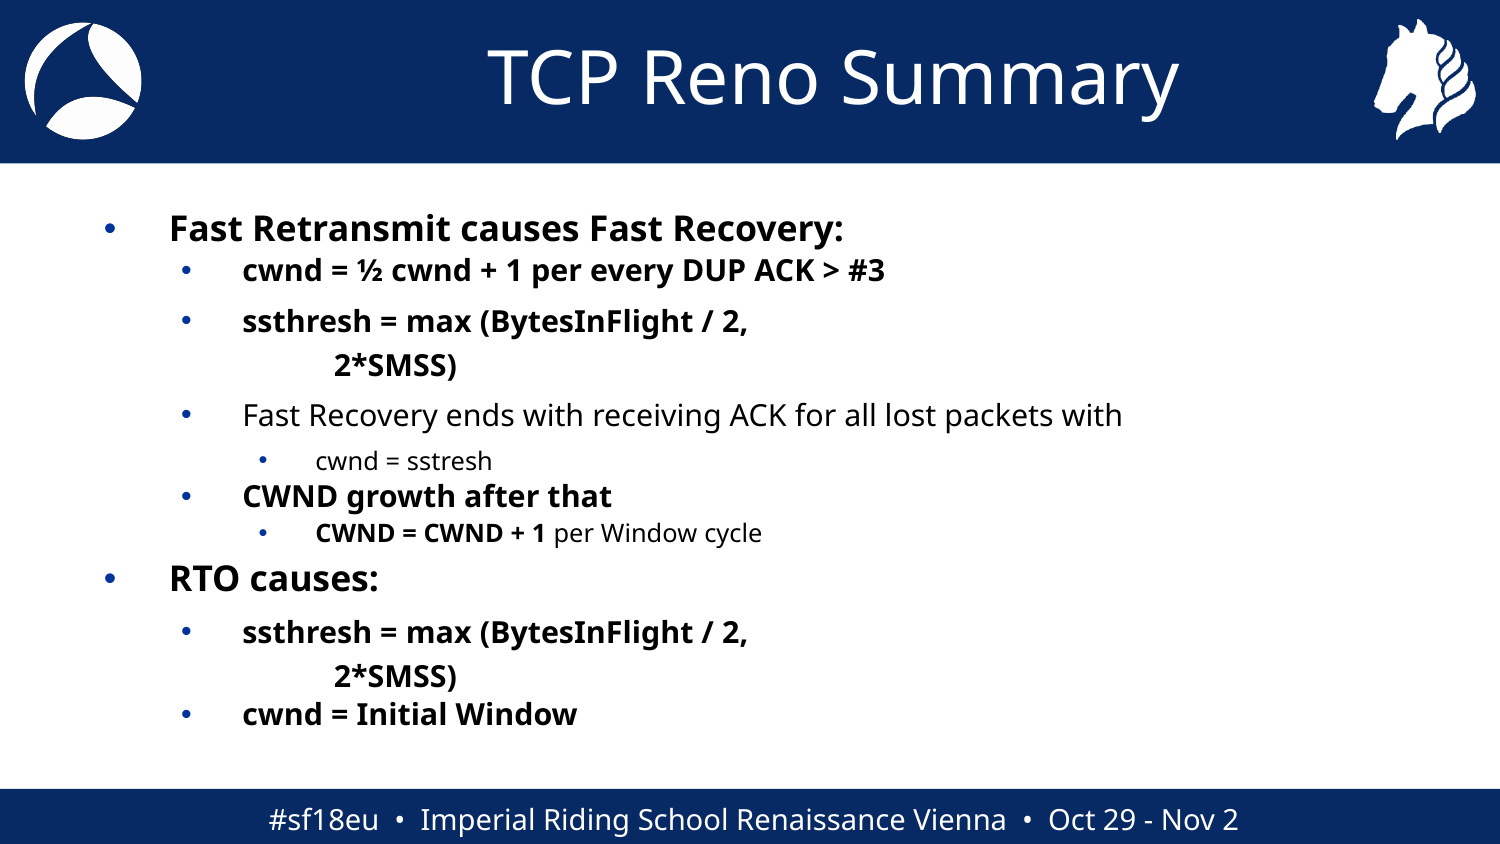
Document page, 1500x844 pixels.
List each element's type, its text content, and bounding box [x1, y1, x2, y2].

picture [24, 22, 142, 140]
list Fast Retransmit causes Fast Recovery: cwnd = ½ cwnd + 1 per every DUP ACK > #3 ssthresh = max (BytesInFlight / 2, 2*SMSS) Fast Recovery ends with receiving ACK for all lost packets with cwnd = sstresh CWND growth after that CWND = CWND + 1 per Window cycle RTO causes: ssthresh = max (BytesInFlight / 2, 2*SMSS) cwnd = Initial Window [80, 195, 1428, 754]
title TCP Reno Summary [166, 0, 1500, 161]
